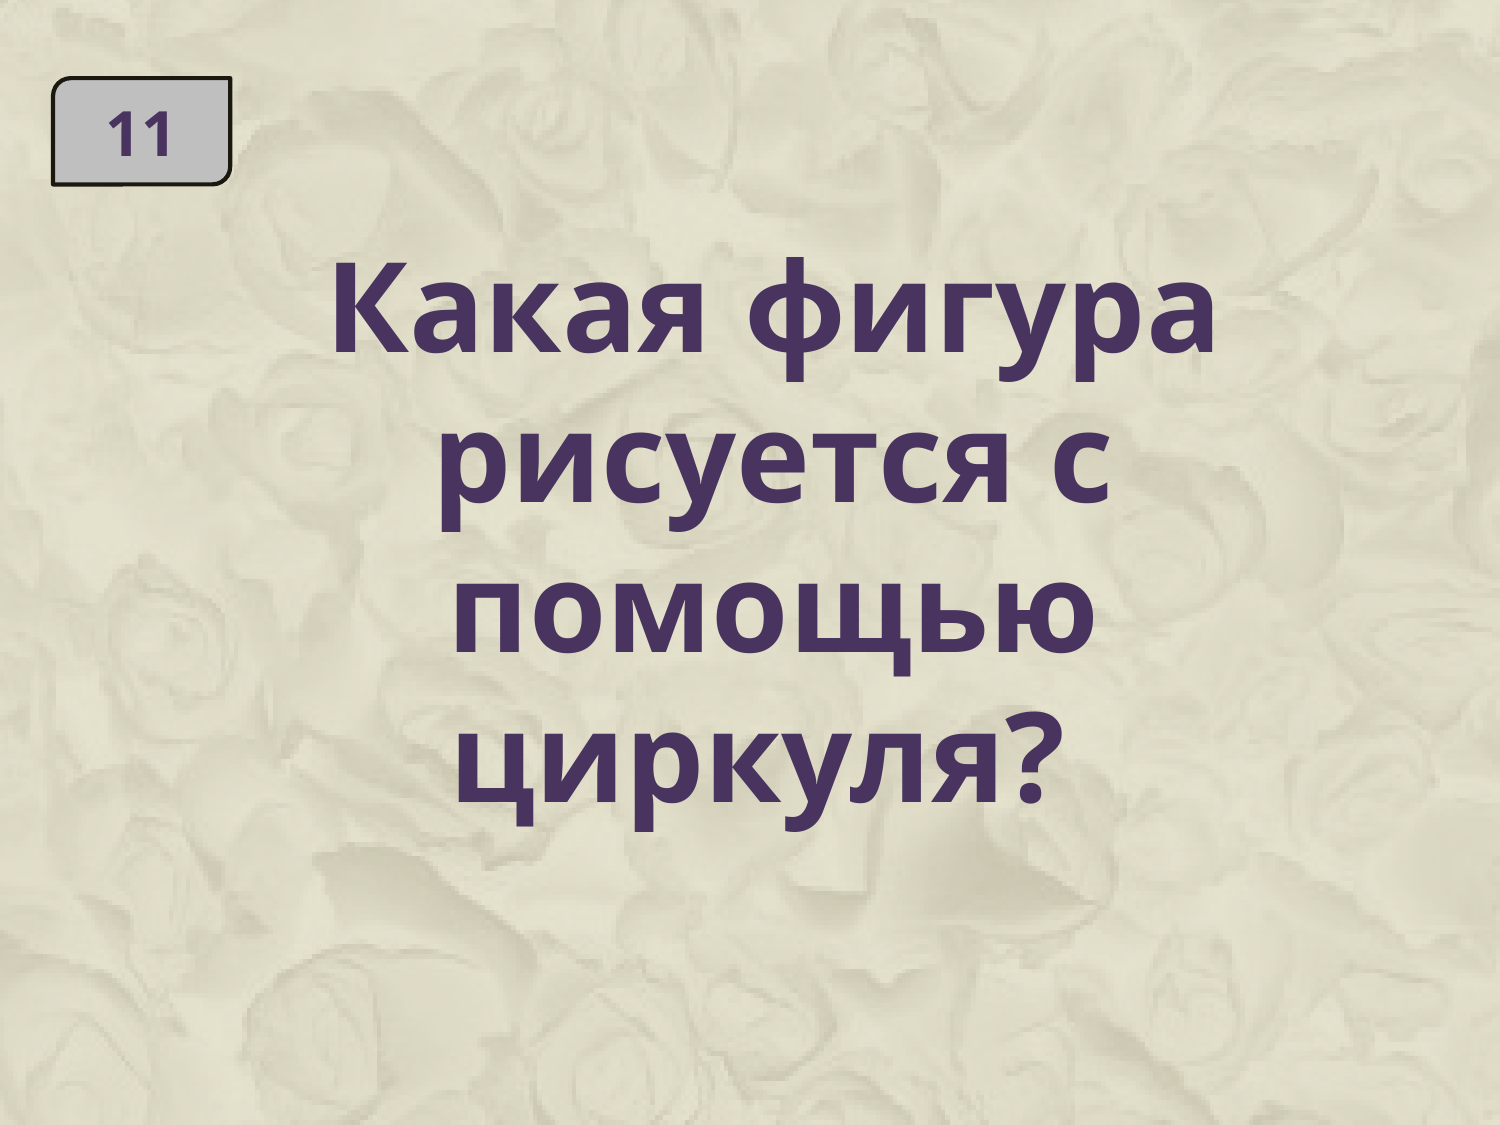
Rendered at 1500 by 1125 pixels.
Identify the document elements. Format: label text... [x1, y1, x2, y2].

text_box 11 [50, 76, 233, 187]
text_box Какая фигура рисуется с помощью циркуля? [112, 219, 1435, 835]
